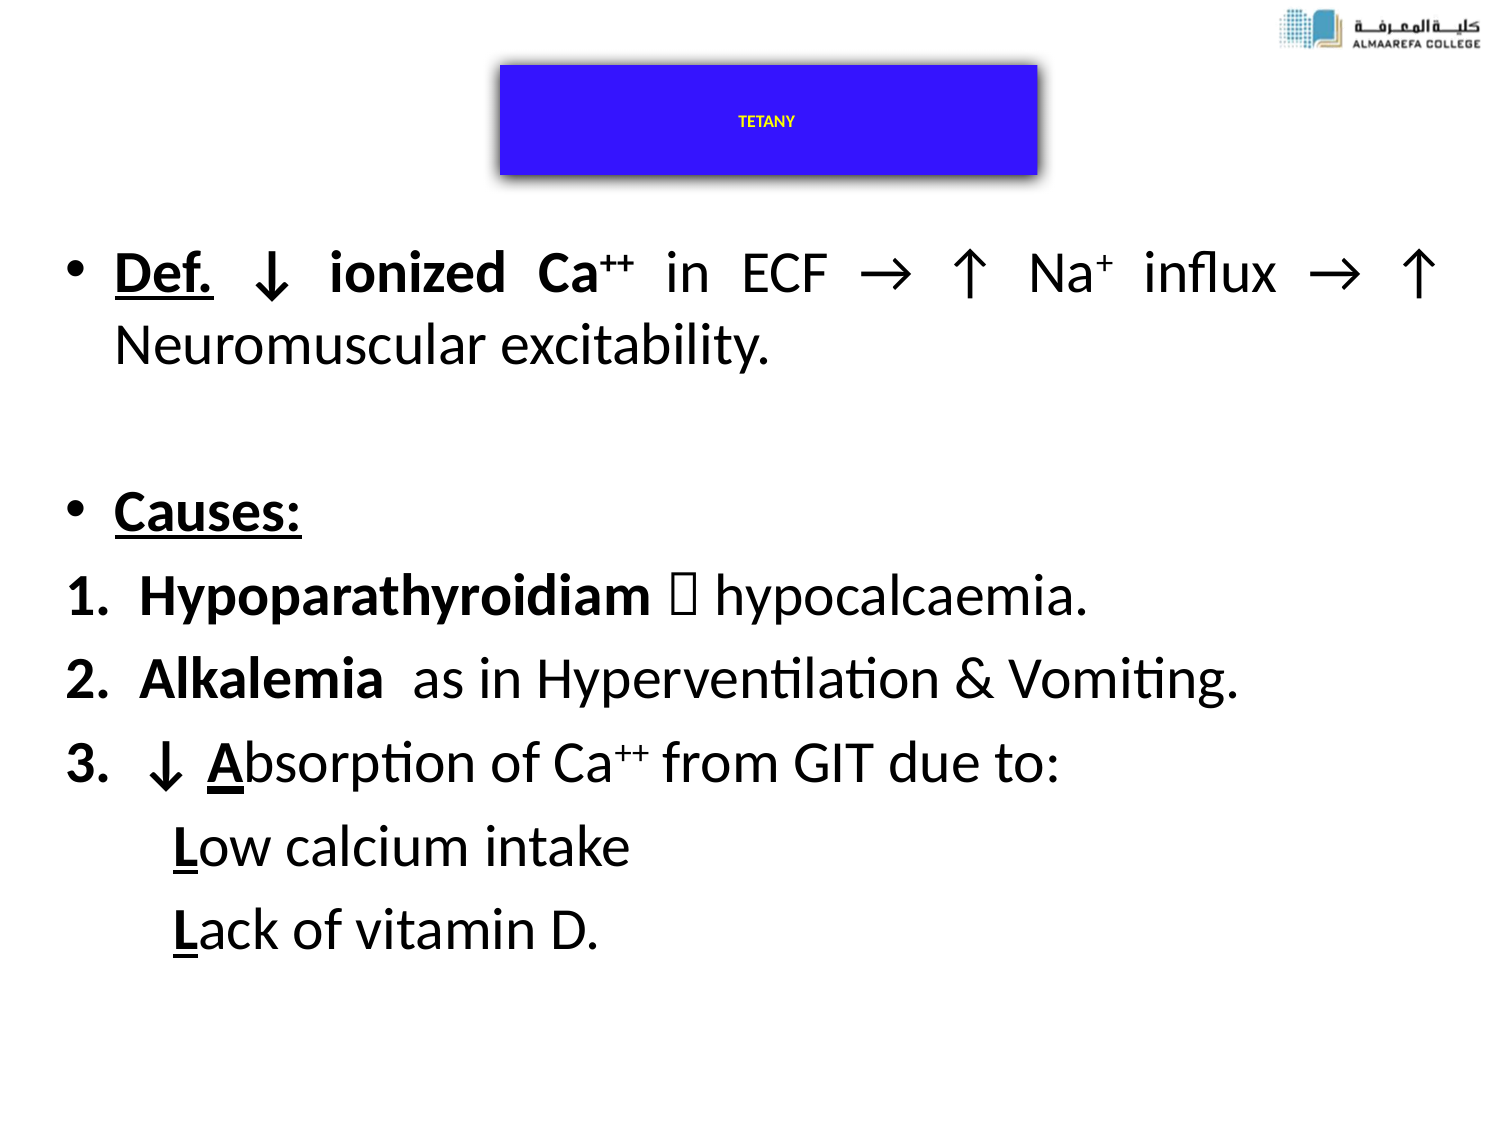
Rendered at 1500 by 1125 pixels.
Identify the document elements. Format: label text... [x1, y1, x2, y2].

picture [1275, 0, 1485, 65]
list Def. ↓ ionized Ca++ in ECF → ↑ Na+ influx → ↑ Neuromuscular excitability. Causes: Hypoparathyroidiam  hypocalcaemia. Alkalemia as in Hyperventilation & Vomiting. ↓ Absorption of Ca++ from GIT due to: Low calcium intake Lack of vitamin D. [50, 224, 1463, 1125]
title TETANY [500, 65, 1038, 175]
